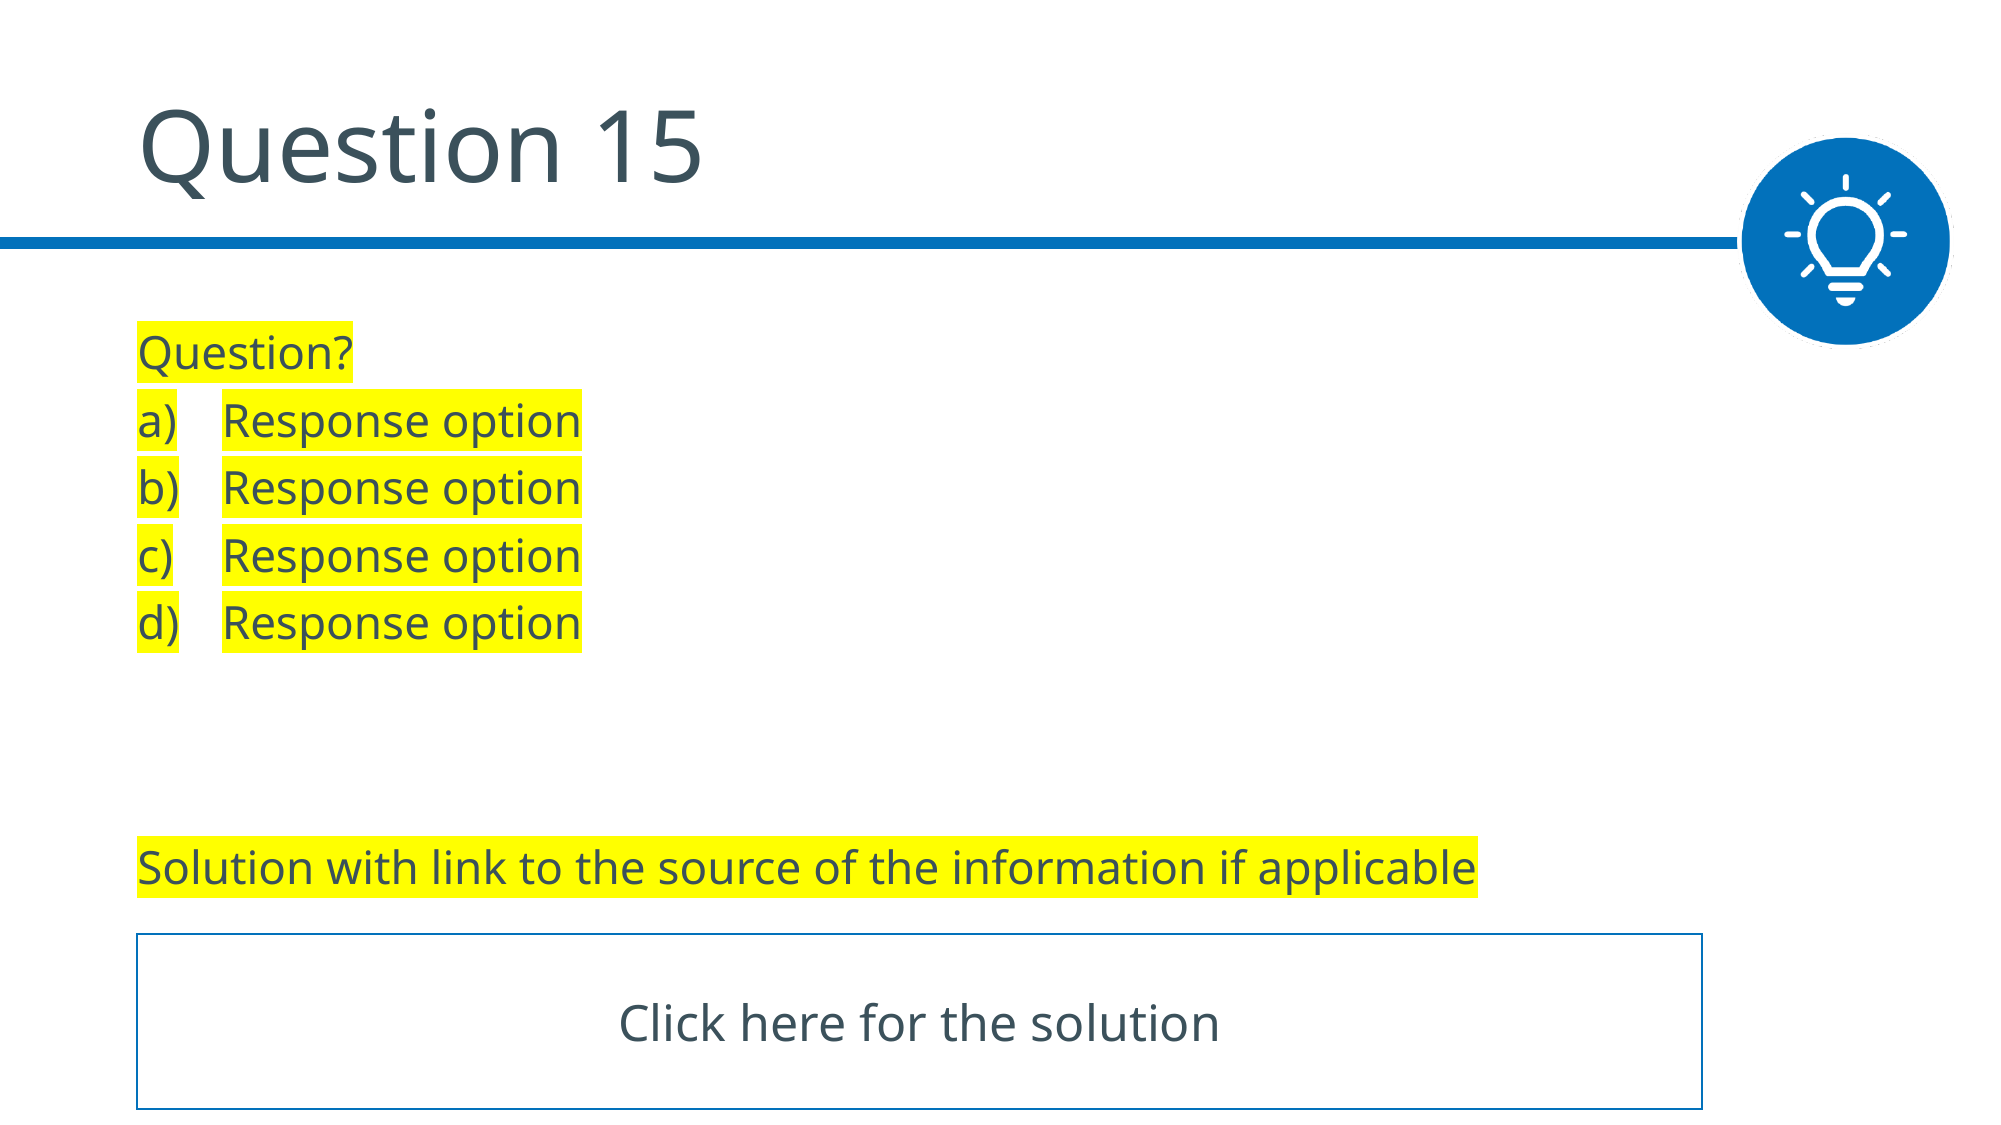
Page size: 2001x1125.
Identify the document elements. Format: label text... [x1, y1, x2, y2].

list Question? Response option Response option Response option Response option [137, 324, 1703, 782]
list Solution with link to the source of the information if applicable [137, 838, 1703, 933]
text_box Click here for the solution [136, 933, 1703, 1110]
picture [1737, 133, 1954, 349]
title Question 15 [137, 47, 1703, 238]
